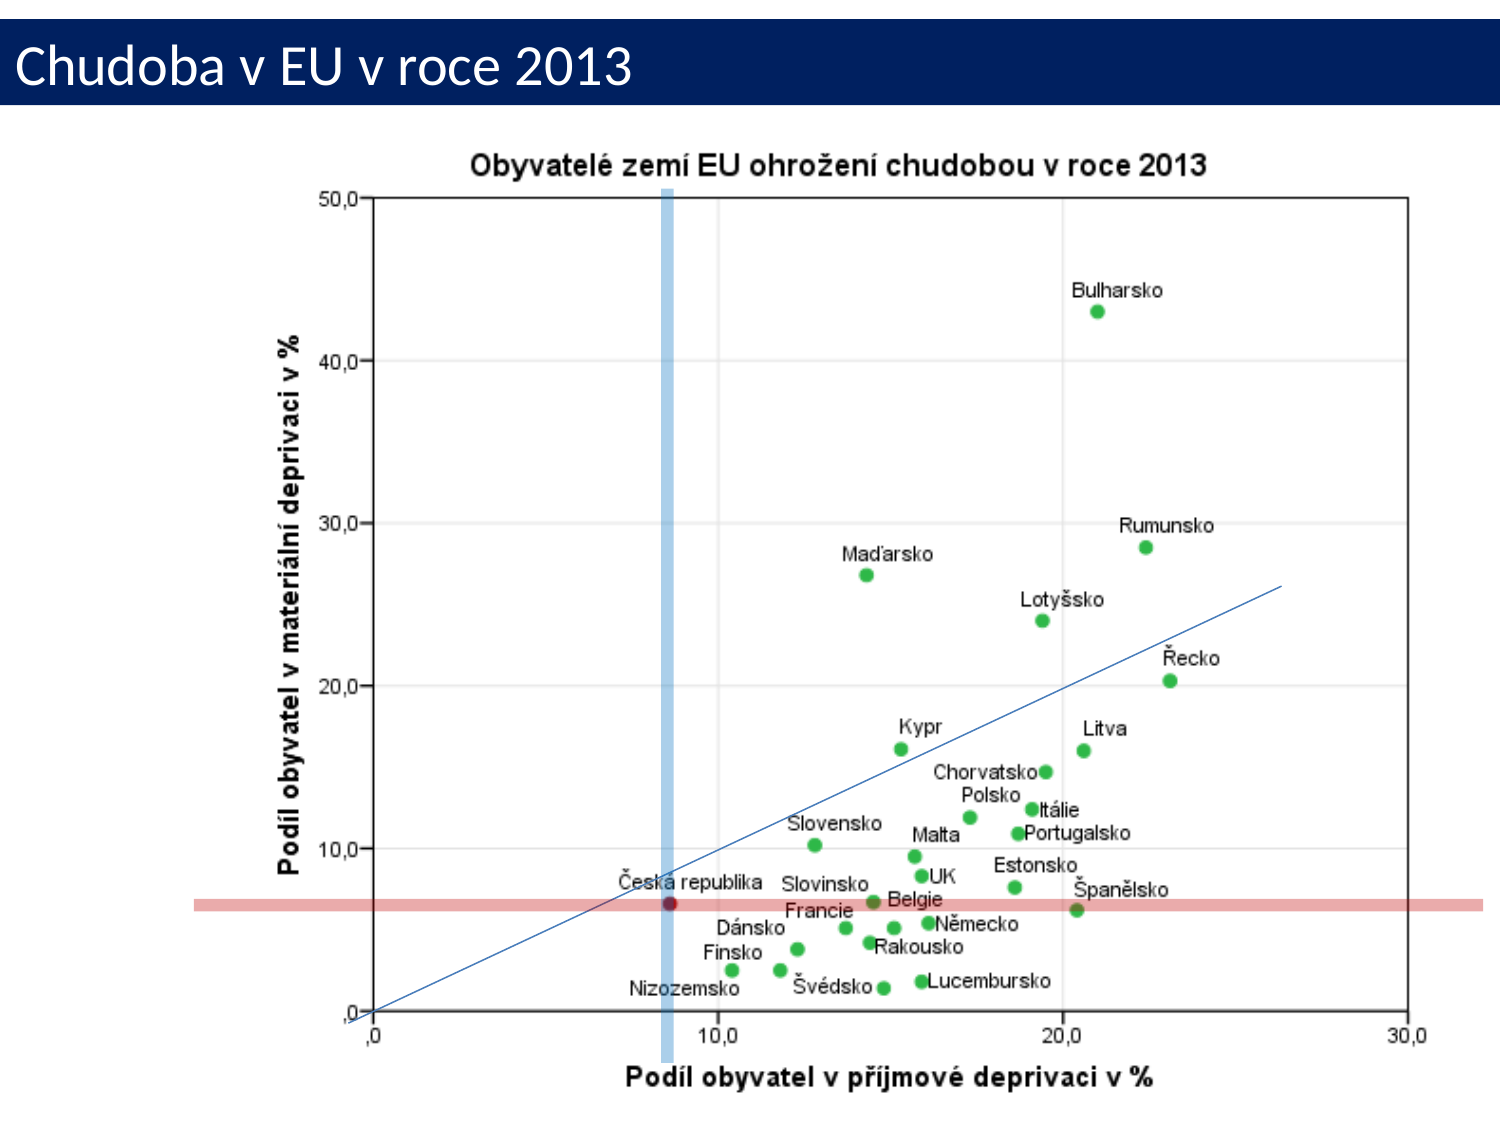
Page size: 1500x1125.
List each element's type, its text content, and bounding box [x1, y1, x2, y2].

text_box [348, 914, 662, 1024]
picture [241, 92, 1436, 904]
picture [241, 906, 1436, 1125]
title Chudoba v EU v roce 2013 [0, 19, 1500, 106]
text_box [671, 914, 1282, 1024]
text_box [348, 585, 662, 904]
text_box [671, 585, 1282, 904]
